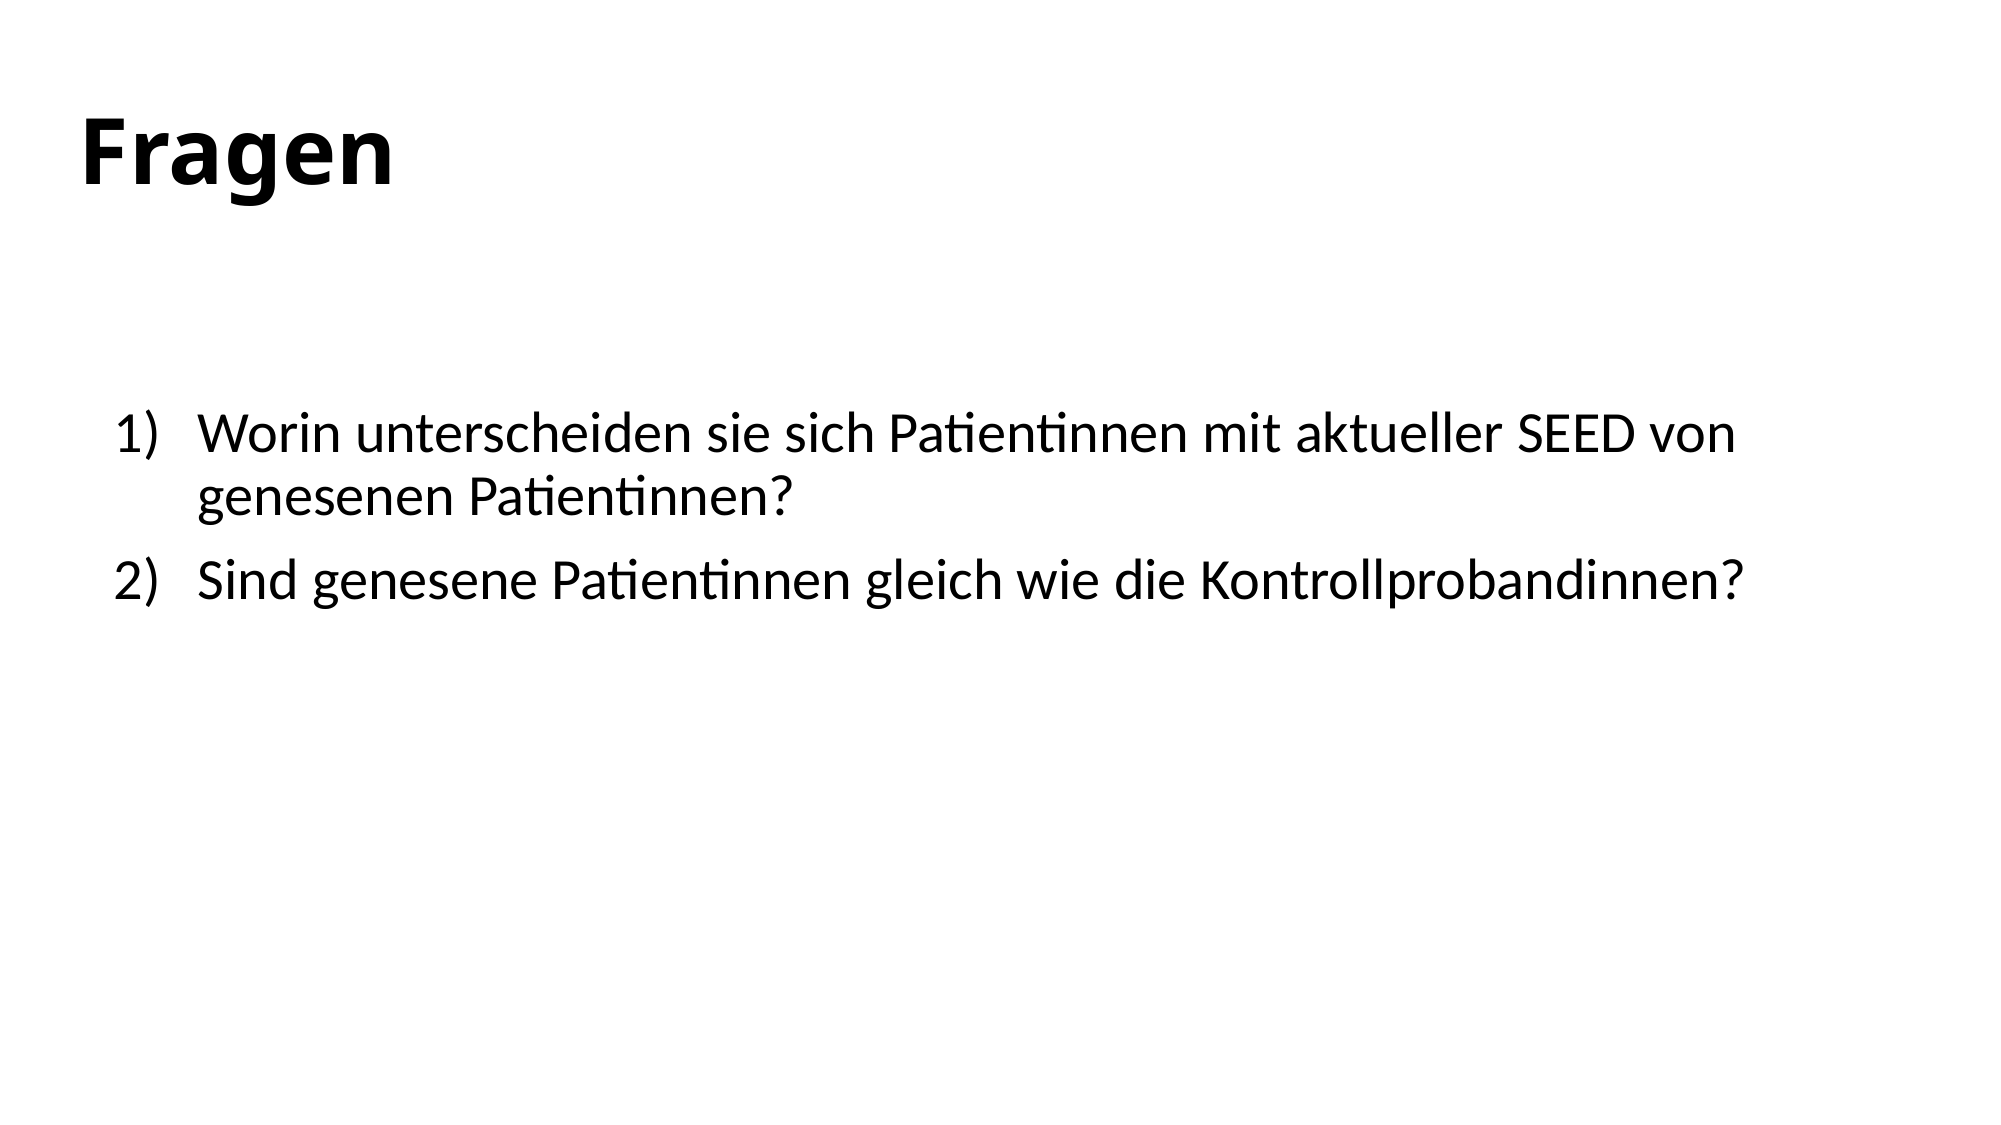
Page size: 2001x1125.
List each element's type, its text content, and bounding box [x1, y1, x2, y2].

list Worin unterscheiden sie sich Patientinnen mit aktueller SEED von genesenen Patientinnen? Sind genesene Patientinnen gleich wie die Kontrollprobandinnen? [98, 303, 1824, 1018]
title Fragen [64, 46, 1789, 264]
